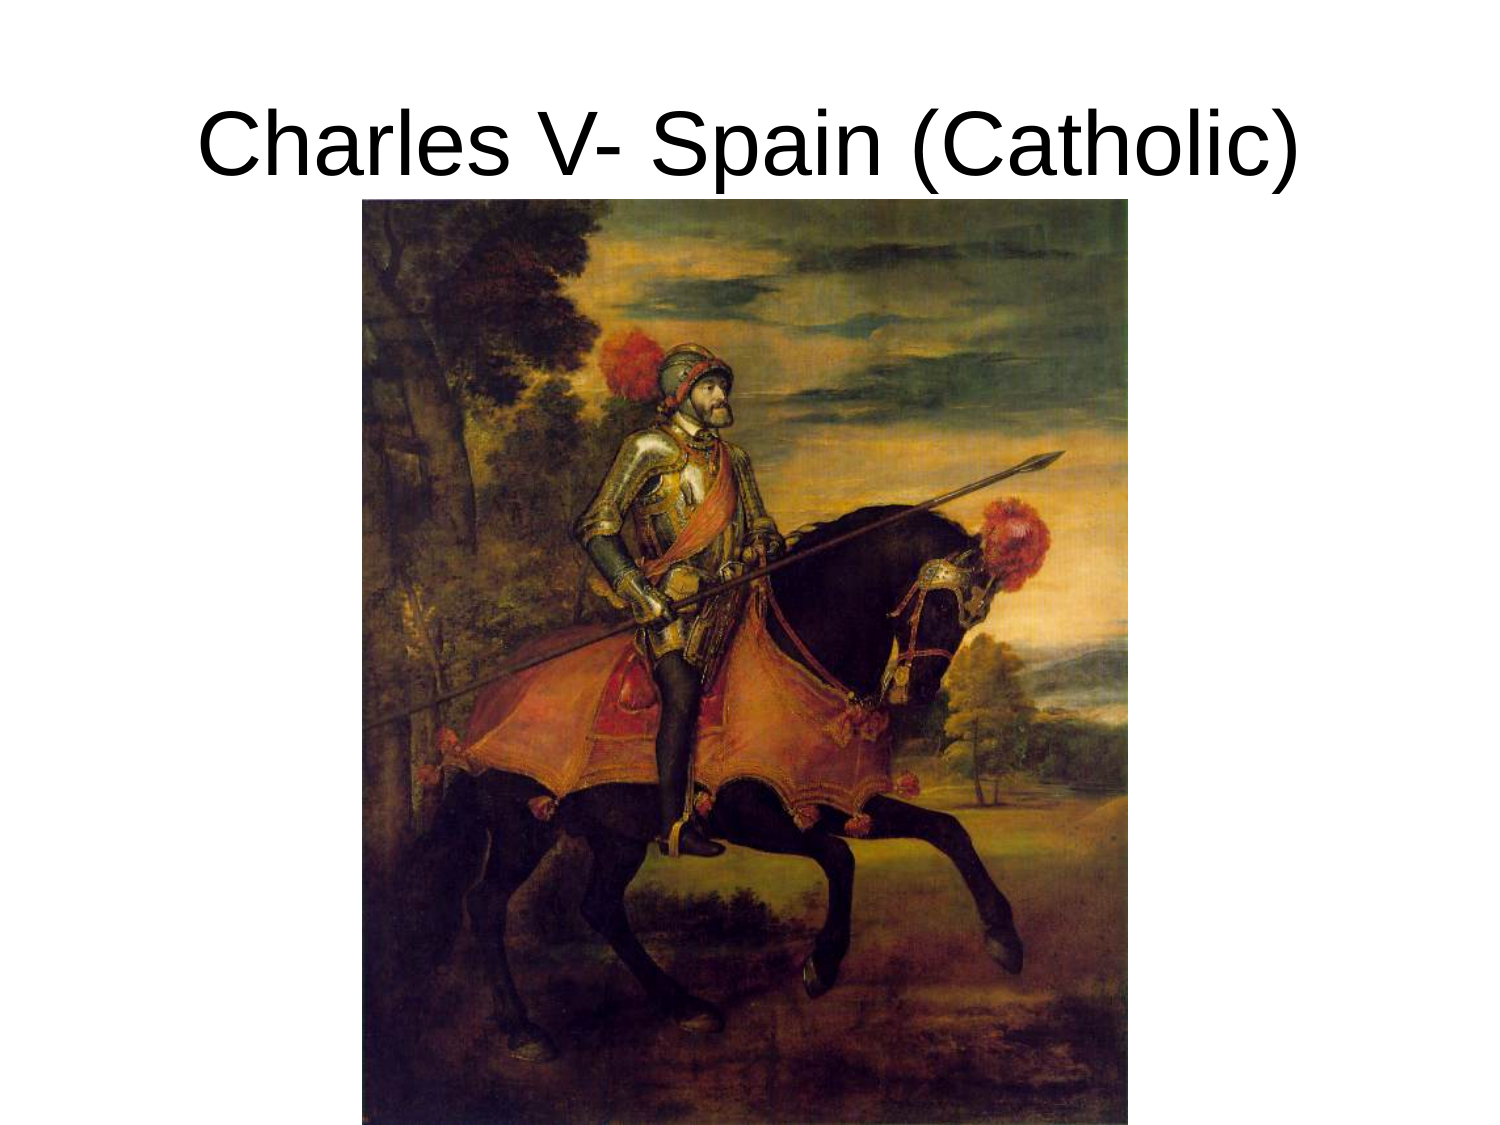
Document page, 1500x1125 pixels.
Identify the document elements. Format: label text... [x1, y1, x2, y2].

title Charles V- Spain (Catholic) [75, 45, 1425, 233]
picture [362, 199, 1128, 1125]
